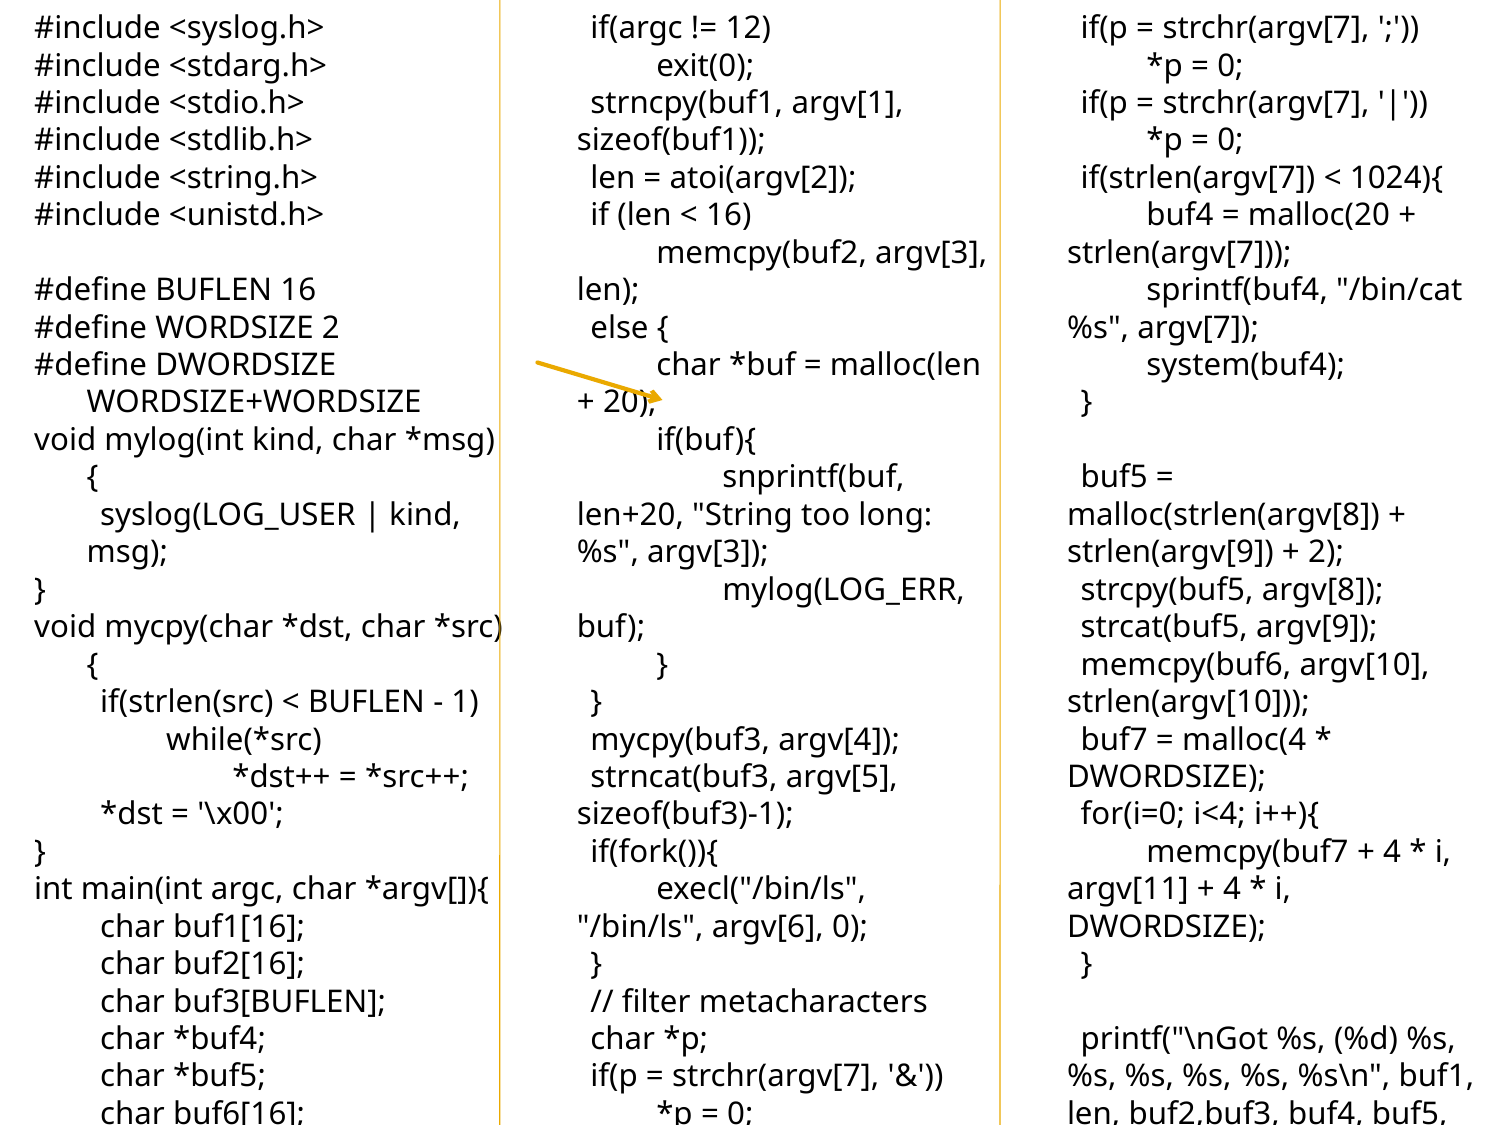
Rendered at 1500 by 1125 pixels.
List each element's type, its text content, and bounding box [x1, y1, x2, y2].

text_box #include <syslog.h> #include <stdarg.h> #include <stdio.h> #include <stdlib.h> #include <string.h> #include <unistd.h> #define BUFLEN 16 #define WORDSIZE 2 #define DWORDSIZE WORDSIZE+WORDSIZE void mylog(int kind, char *msg){ syslog(LOG_USER | kind, msg); } void mycpy(char *dst, char *src){ if(strlen(src) < BUFLEN - 1) while(*src) *dst++ = *src++; *dst = '\x00'; } int main(int argc, char *argv[]){ char buf1[16]; char buf2[16]; char buf3[BUFLEN]; char *buf4; char *buf5; char buf6[16]; char *buf7; int i, len; if(argc != 12) exit(0); strncpy(buf1, argv[1], sizeof(buf1)); len = atoi(argv[2]); if (len < 16) memcpy(buf2, argv[3], len); else { char *buf = malloc(len + 20); if(buf){ snprintf(buf, len+20, "String too long: %s", argv[3]); mylog(LOG_ERR, buf); } } mycpy(buf3, argv[4]); strncat(buf3, argv[5], sizeof(buf3)-1); if(fork()){ execl("/bin/ls", "/bin/ls", argv[6], 0); } // filter metacharacters char *p; if(p = strchr(argv[7], '&')) *p = 0; if(p = strchr(argv[7], '`')) *p = 0; if(p = strchr(argv[7], ';')) *p = 0; if(p = strchr(argv[7], '|')) *p = 0; if(strlen(argv[7]) < 1024){ buf4 = malloc(20 + strlen(argv[7])); sprintf(buf4, "/bin/cat %s", argv[7]); system(buf4); } buf5 = malloc(strlen(argv[8]) + strlen(argv[9]) + 2); strcpy(buf5, argv[8]); strcat(buf5, argv[9]); memcpy(buf6, argv[10], strlen(argv[10])); buf7 = malloc(4 * DWORDSIZE); for(i=0; i<4; i++){ memcpy(buf7 + 4 * i, argv[11] + 4 * i, DWORDSIZE); } printf("\nGot %s, (%d) %s, %s, %s, %s, %s, %s\n", buf1, len, buf2,buf3, buf4, buf5, buf6, buf7); } [501, 0, 999, 560]
text_box #include <syslog.h> #include <stdarg.h> #include <stdio.h> #include <stdlib.h> #include <string.h> #include <unistd.h> #define BUFLEN 16 #define WORDSIZE 2 #define DWORDSIZE WORDSIZE+WORDSIZE void mylog(int kind, char *msg){ syslog(LOG_USER | kind, msg); } void mycpy(char *dst, char *src){ if(strlen(src) < BUFLEN - 1) while(*src) *dst++ = *src++; *dst = '\x00'; } int main(int argc, char *argv[]){ char buf1[16]; char buf2[16]; char buf3[BUFLEN]; char *buf4; char *buf5; char buf6[16]; char *buf7; int i, len; if(argc != 12) exit(0); strncpy(buf1, argv[1], sizeof(buf1)); len = atoi(argv[2]); if (len < 16) memcpy(buf2, argv[3], len); else { char *buf = malloc(len + 20); if(buf){ snprintf(buf, len+20, "String too long: %s", argv[3]); mylog(LOG_ERR, buf); } } mycpy(buf3, argv[4]); strncat(buf3, argv[5], sizeof(buf3)-1); if(fork()){ execl("/bin/ls", "/bin/ls", argv[6], 0); } // filter metacharacters char *p; if(p = strchr(argv[7], '&')) *p = 0; if(p = strchr(argv[7], '`')) *p = 0; if(p = strchr(argv[7], ';')) *p = 0; if(p = strchr(argv[7], '|')) *p = 0; if(strlen(argv[7]) < 1024){ buf4 = malloc(20 + strlen(argv[7])); sprintf(buf4, "/bin/cat %s", argv[7]); system(buf4); } buf5 = malloc(strlen(argv[8]) + strlen(argv[9]) + 2); strcpy(buf5, argv[8]); strcat(buf5, argv[9]); memcpy(buf6, argv[10], strlen(argv[10])); buf7 = malloc(4 * DWORDSIZE); for(i=0; i<4; i++){ memcpy(buf7 + 4 * i, argv[11] + 4 * i, DWORDSIZE); } printf("\nGot %s, (%d) %s, %s, %s, %s, %s, %s\n", buf1, len, buf2,buf3, buf4, buf5, buf6, buf7); } [1001, 571, 1500, 1125]
text_box #include <syslog.h> #include <stdarg.h> #include <stdio.h> #include <stdlib.h> #include <string.h> #include <unistd.h> #define BUFLEN 16 #define WORDSIZE 2 #define DWORDSIZE WORDSIZE+WORDSIZE void mylog(int kind, char *msg){ syslog(LOG_USER | kind, msg); } void mycpy(char *dst, char *src){ if(strlen(src) < BUFLEN - 1) while(*src) *dst++ = *src++; *dst = '\x00'; } int main(int argc, char *argv[]){ char buf1[16]; char buf2[16]; char buf3[BUFLEN]; char *buf4; char *buf5; char buf6[16]; char *buf7; int i, len; if(argc != 12) exit(0); strncpy(buf1, argv[1], sizeof(buf1)); len = atoi(argv[2]); if (len < 16) memcpy(buf2, argv[3], len); else { char *buf = malloc(len + 20); if(buf){ snprintf(buf, len+20, "String too long: %s", argv[3]); mylog(LOG_ERR, buf); } } mycpy(buf3, argv[4]); strncat(buf3, argv[5], sizeof(buf3)-1); if(fork()){ execl("/bin/ls", "/bin/ls", argv[6], 0); } // filter metacharacters char *p; if(p = strchr(argv[7], '&')) *p = 0; if(p = strchr(argv[7], '`')) *p = 0; if(p = strchr(argv[7], ';')) *p = 0; if(p = strchr(argv[7], '|')) *p = 0; if(strlen(argv[7]) < 1024){ buf4 = malloc(20 + strlen(argv[7])); sprintf(buf4, "/bin/cat %s", argv[7]); system(buf4); } buf5 = malloc(strlen(argv[8]) + strlen(argv[9]) + 2); strcpy(buf5, argv[8]); strcat(buf5, argv[9]); memcpy(buf6, argv[10], strlen(argv[10])); buf7 = malloc(4 * DWORDSIZE); for(i=0; i<4; i++){ memcpy(buf7 + 4 * i, argv[11] + 4 * i, DWORDSIZE); } printf("\nGot %s, (%d) %s, %s, %s, %s, %s, %s\n", buf1, len, buf2,buf3, buf4, buf5, buf6, buf7); } [0, 0, 499, 561]
text_box #include <syslog.h> #include <stdarg.h> #include <stdio.h> #include <stdlib.h> #include <string.h> #include <unistd.h> #define BUFLEN 16 #define WORDSIZE 2 #define DWORDSIZE WORDSIZE+WORDSIZE void mylog(int kind, char *msg){ syslog(LOG_USER | kind, msg); } void mycpy(char *dst, char *src){ if(strlen(src) < BUFLEN - 1) while(*src) *dst++ = *src++; *dst = '\x00'; } int main(int argc, char *argv[]){ char buf1[16]; char buf2[16]; char buf3[BUFLEN]; char *buf4; char *buf5; char buf6[16]; char *buf7; int i, len; if(argc != 12) exit(0); strncpy(buf1, argv[1], sizeof(buf1)); len = atoi(argv[2]); if (len < 16) memcpy(buf2, argv[3], len); else { char *buf = malloc(len + 20); if(buf){ snprintf(buf, len+20, "String too long: %s", argv[3]); mylog(LOG_ERR, buf); } } mycpy(buf3, argv[4]); strncat(buf3, argv[5], sizeof(buf3)-1); if(fork()){ execl("/bin/ls", "/bin/ls", argv[6], 0); } // filter metacharacters char *p; if(p = strchr(argv[7], '&')) *p = 0; if(p = strchr(argv[7], '`')) *p = 0; if(p = strchr(argv[7], ';')) *p = 0; if(p = strchr(argv[7], '|')) *p = 0; if(strlen(argv[7]) < 1024){ buf4 = malloc(20 + strlen(argv[7])); sprintf(buf4, "/bin/cat %s", argv[7]); system(buf4); } buf5 = malloc(strlen(argv[8]) + strlen(argv[9]) + 2); strcpy(buf5, argv[8]); strcat(buf5, argv[9]); memcpy(buf6, argv[10], strlen(argv[10])); buf7 = malloc(4 * DWORDSIZE); for(i=0; i<4; i++){ memcpy(buf7 + 4 * i, argv[11] + 4 * i, DWORDSIZE); } printf("\nGot %s, (%d) %s, %s, %s, %s, %s, %s\n", buf1, len, buf2,buf3, buf4, buf5, buf6, buf7); } [501, 572, 999, 1125]
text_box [537, 362, 663, 400]
text_box #include <syslog.h> #include <stdarg.h> #include <stdio.h> #include <stdlib.h> #include <string.h> #include <unistd.h> #define BUFLEN 16 #define WORDSIZE 2 #define DWORDSIZE WORDSIZE+WORDSIZE void mylog(int kind, char *msg){ syslog(LOG_USER | kind, msg); } void mycpy(char *dst, char *src){ if(strlen(src) < BUFLEN - 1) while(*src) *dst++ = *src++; *dst = '\x00'; } int main(int argc, char *argv[]){ char buf1[16]; char buf2[16]; char buf3[BUFLEN]; char *buf4; char *buf5; char buf6[16]; char *buf7; int i, len; if(argc != 12) exit(0); strncpy(buf1, argv[1], sizeof(buf1)); len = atoi(argv[2]); if (len < 16) memcpy(buf2, argv[3], len); else { char *buf = malloc(len + 20); if(buf){ snprintf(buf, len+20, "String too long: %s", argv[3]); mylog(LOG_ERR, buf); } } mycpy(buf3, argv[4]); strncat(buf3, argv[5], sizeof(buf3)-1); if(fork()){ execl("/bin/ls", "/bin/ls", argv[6], 0); } // filter metacharacters char *p; if(p = strchr(argv[7], '&')) *p = 0; if(p = strchr(argv[7], '`')) *p = 0; if(p = strchr(argv[7], ';')) *p = 0; if(p = strchr(argv[7], '|')) *p = 0; if(strlen(argv[7]) < 1024){ buf4 = malloc(20 + strlen(argv[7])); sprintf(buf4, "/bin/cat %s", argv[7]); system(buf4); } buf5 = malloc(strlen(argv[8]) + strlen(argv[9]) + 2); strcpy(buf5, argv[8]); strcat(buf5, argv[9]); memcpy(buf6, argv[10], strlen(argv[10])); buf7 = malloc(4 * DWORDSIZE); for(i=0; i<4; i++){ memcpy(buf7 + 4 * i, argv[11] + 4 * i, DWORDSIZE); } printf("\nGot %s, (%d) %s, %s, %s, %s, %s, %s\n", buf1, len, buf2,buf3, buf4, buf5, buf6, buf7); } [1001, 0, 1500, 561]
text_box #include <syslog.h> #include <stdarg.h> #include <stdio.h> #include <stdlib.h> #include <string.h> #include <unistd.h> #define BUFLEN 16 #define WORDSIZE 2 #define DWORDSIZE WORDSIZE+WORDSIZE void mylog(int kind, char *msg){ syslog(LOG_USER | kind, msg); } void mycpy(char *dst, char *src){ if(strlen(src) < BUFLEN - 1) while(*src) *dst++ = *src++; *dst = '\x00'; } int main(int argc, char *argv[]){ char buf1[16]; char buf2[16]; char buf3[BUFLEN]; char *buf4; char *buf5; char buf6[16]; char *buf7; int i, len; if(argc != 12) exit(0); strncpy(buf1, argv[1], sizeof(buf1)); len = atoi(argv[2]); if (len < 16) memcpy(buf2, argv[3], len); else { char *buf = malloc(len + 20); if(buf){ snprintf(buf, len+20, "String too long: %s", argv[3]); mylog(LOG_ERR, buf); } } mycpy(buf3, argv[4]); strncat(buf3, argv[5], sizeof(buf3)-1); if(fork()){ execl("/bin/ls", "/bin/ls", argv[6], 0); } // filter metacharacters char *p; if(p = strchr(argv[7], '&')) *p = 0; if(p = strchr(argv[7], '`')) *p = 0; if(p = strchr(argv[7], ';')) *p = 0; if(p = strchr(argv[7], '|')) *p = 0; if(strlen(argv[7]) < 1024){ buf4 = malloc(20 + strlen(argv[7])); sprintf(buf4, "/bin/cat %s", argv[7]); system(buf4); } buf5 = malloc(strlen(argv[8]) + strlen(argv[9]) + 2); strcpy(buf5, argv[8]); strcat(buf5, argv[9]); memcpy(buf6, argv[10], strlen(argv[10])); buf7 = malloc(4 * DWORDSIZE); for(i=0; i<4; i++){ memcpy(buf7 + 4 * i, argv[11] + 4 * i, DWORDSIZE); } printf("\nGot %s, (%d) %s, %s, %s, %s, %s, %s\n", buf1, len, buf2,buf3, buf4, buf5, buf6, buf7); } [0, 571, 499, 1125]
